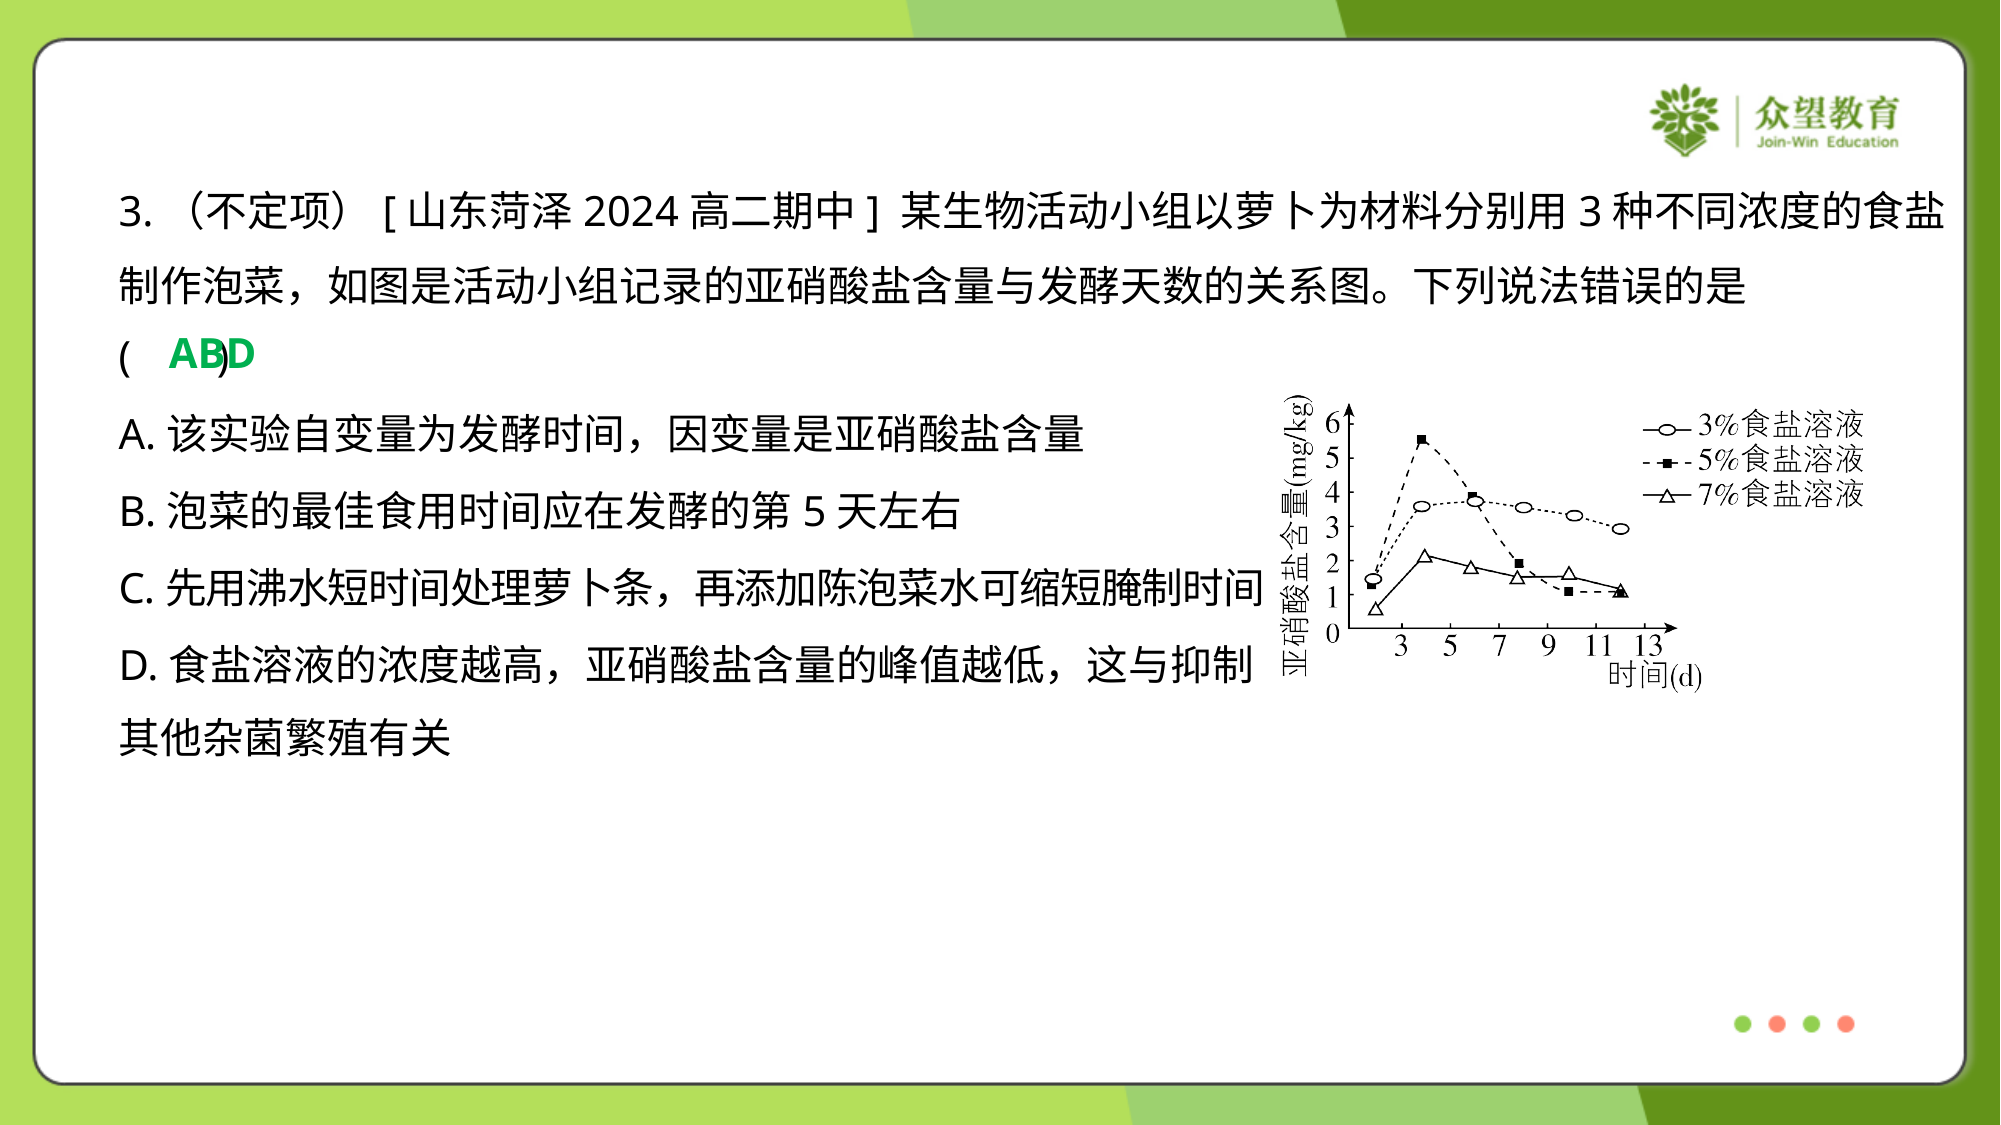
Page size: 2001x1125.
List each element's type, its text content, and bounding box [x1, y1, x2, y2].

text_box ABD [151, 306, 275, 371]
text_box A.该实验自变量为发酵时间，因变量是亚硝酸盐含量 B.泡菜的最佳食用时间应在发酵的第5天左右 C.先用沸水短时间处理萝卜条，再添加陈泡菜水可缩短腌制时间 D.食盐溶液的浓度越高，亚硝酸盐含量的峰值越低，这与抑制 其他杂菌繁殖有关 [118, 382, 1278, 755]
text_box 3.（不定项）[山东菏泽2024高二期中] 某生物活动小组以萝卜为材料分别用3种不同浓度的食盐 制作泡菜，如图是活动小组记录的亚硝酸盐含量与发酵天数的关系图。下列说法错误的是 ( ) [118, 159, 1883, 373]
picture [0, 0, 2000, 1125]
